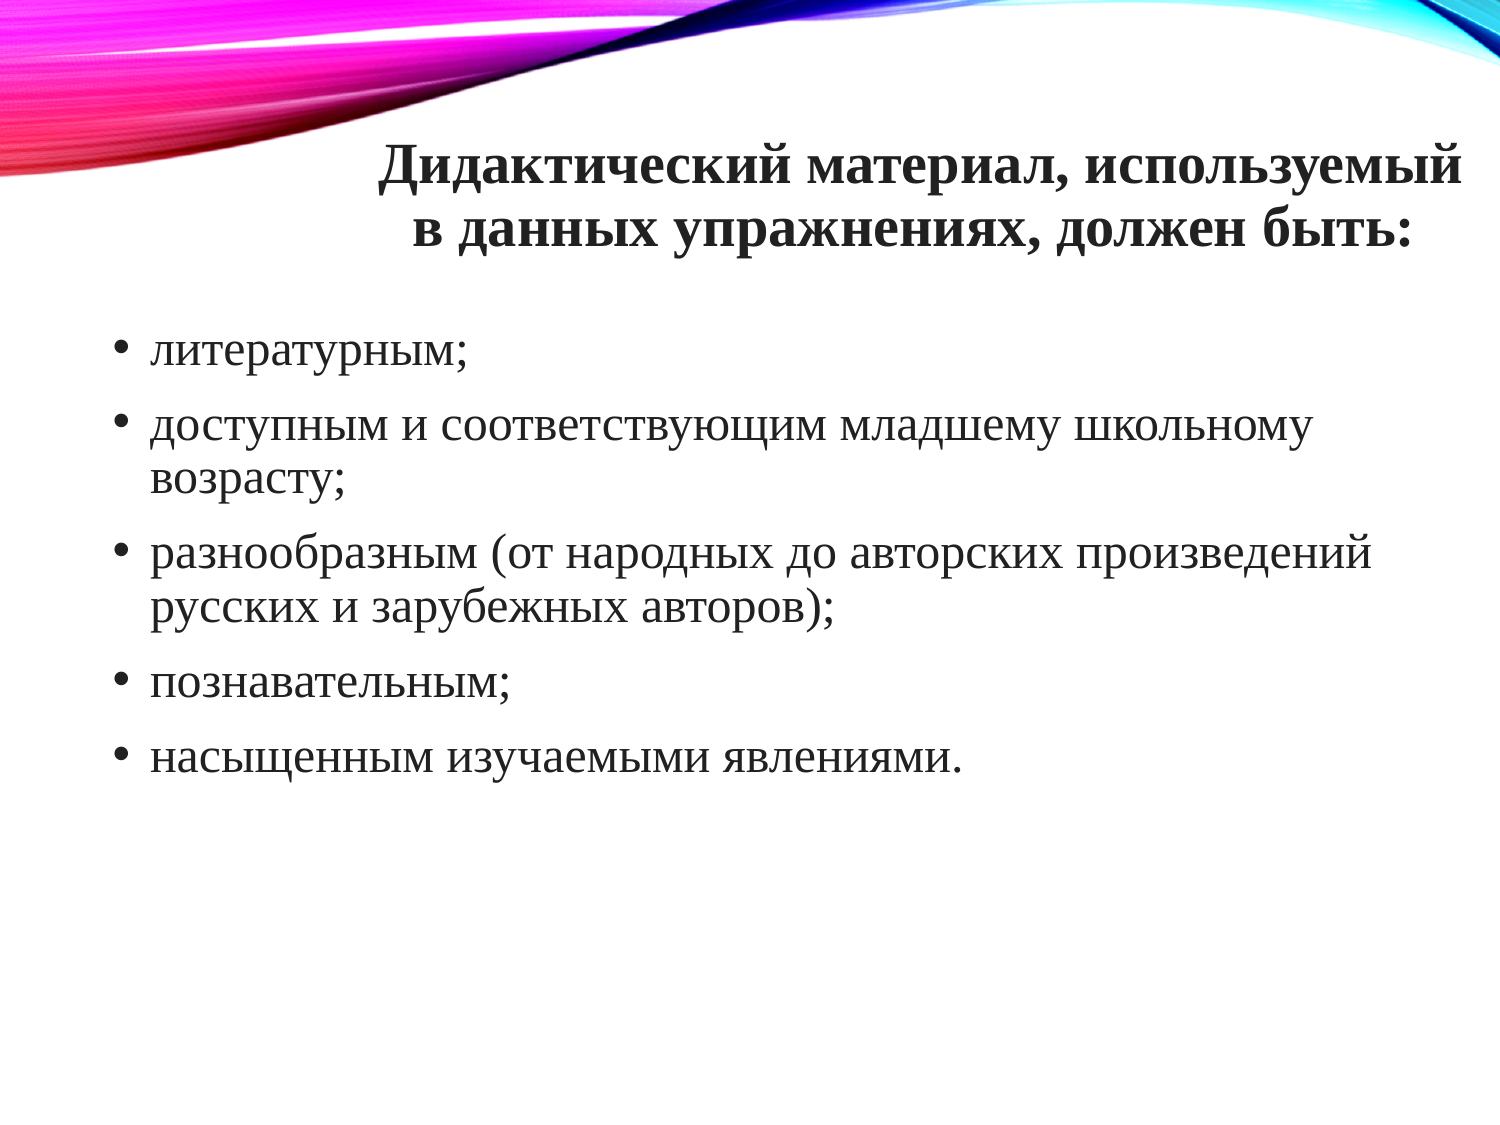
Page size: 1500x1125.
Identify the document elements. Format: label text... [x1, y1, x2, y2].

title Дидактический материал, используемый в данных упражнениях, должен быть: [342, 90, 1500, 303]
picture [0, 0, 1500, 178]
list литературным; доступным и соответствующим младшему школьному возрасту; разнообразным (от народных до авторских произведений русских и зарубежных авторов); познавательным; насыщенным изучаемыми явлениями. [97, 314, 1403, 982]
